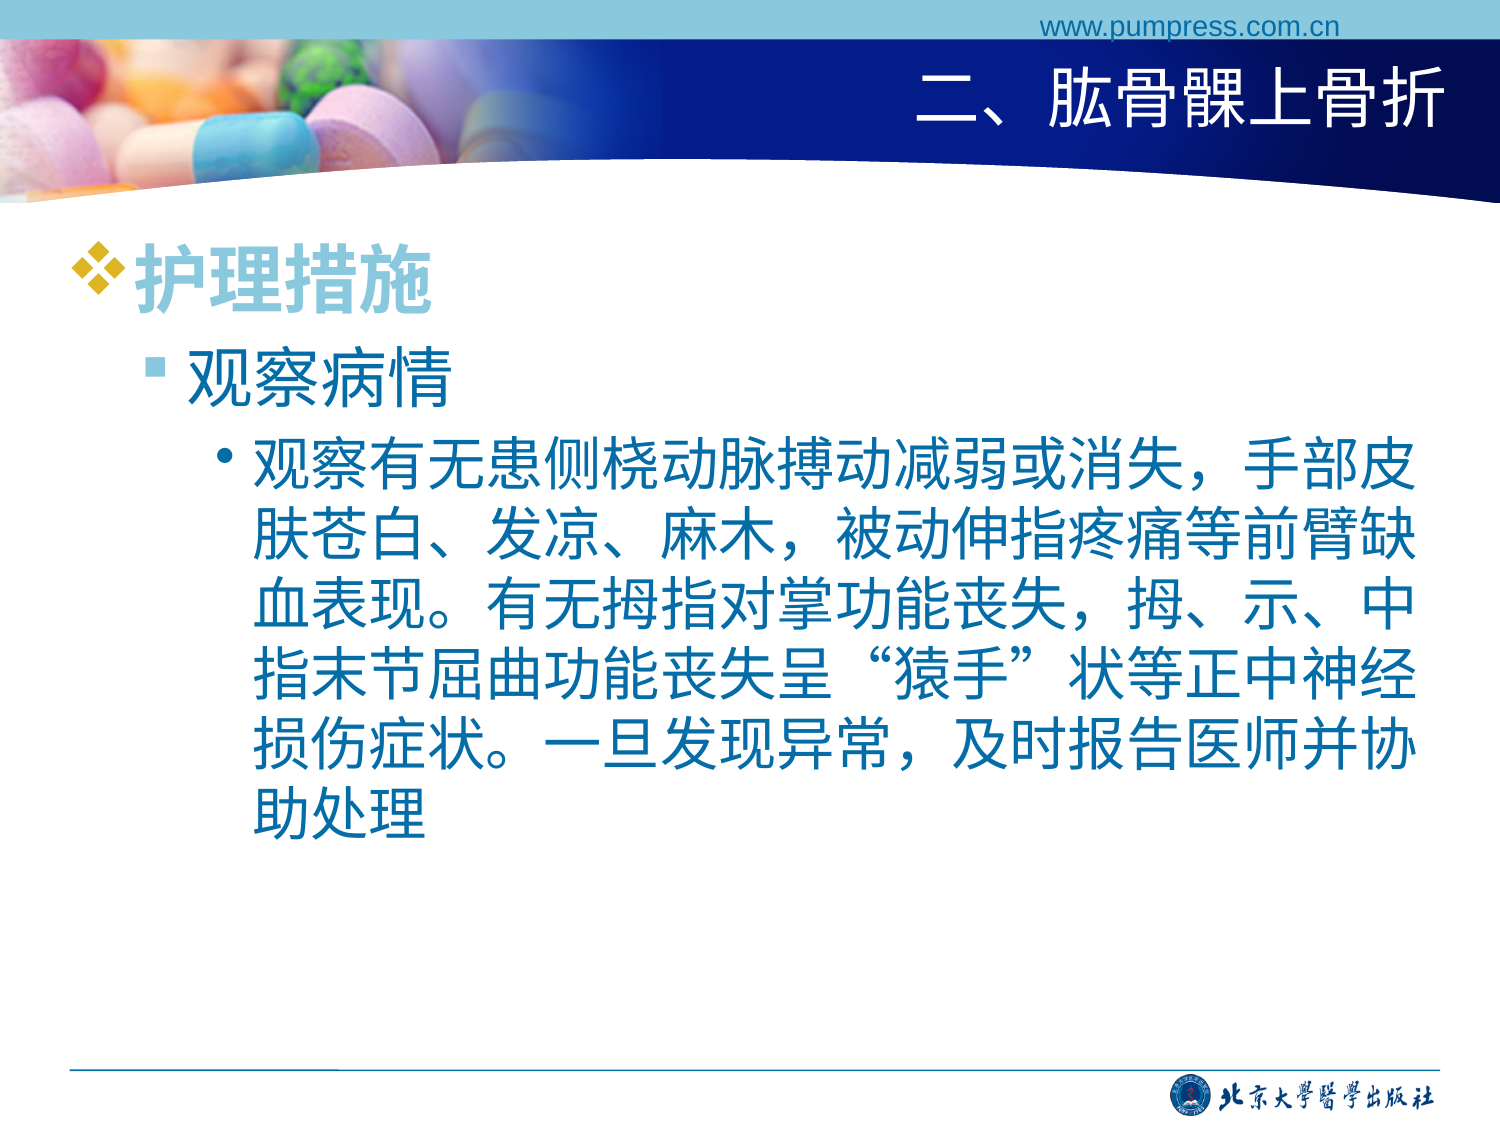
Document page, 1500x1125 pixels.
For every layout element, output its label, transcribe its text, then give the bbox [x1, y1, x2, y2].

list 护理措施 观察病情 观察有无患侧桡动脉搏动减弱或消失，手部皮肤苍白、发凉、麻木，被动伸指疼痛等前臂缺血表现。有无拇指对掌功能丧失，拇、示、中指末节屈曲功能丧失呈“猿手”状等正中神经损伤症状。一旦发现异常，及时报告医师并协助处理 [49, 224, 1463, 1026]
title 二、肱骨髁上骨折 [137, 49, 1463, 143]
slide_number www.pumpress.com.cn [1025, 0, 1463, 38]
picture [1170, 1074, 1436, 1118]
picture [0, 40, 1500, 203]
